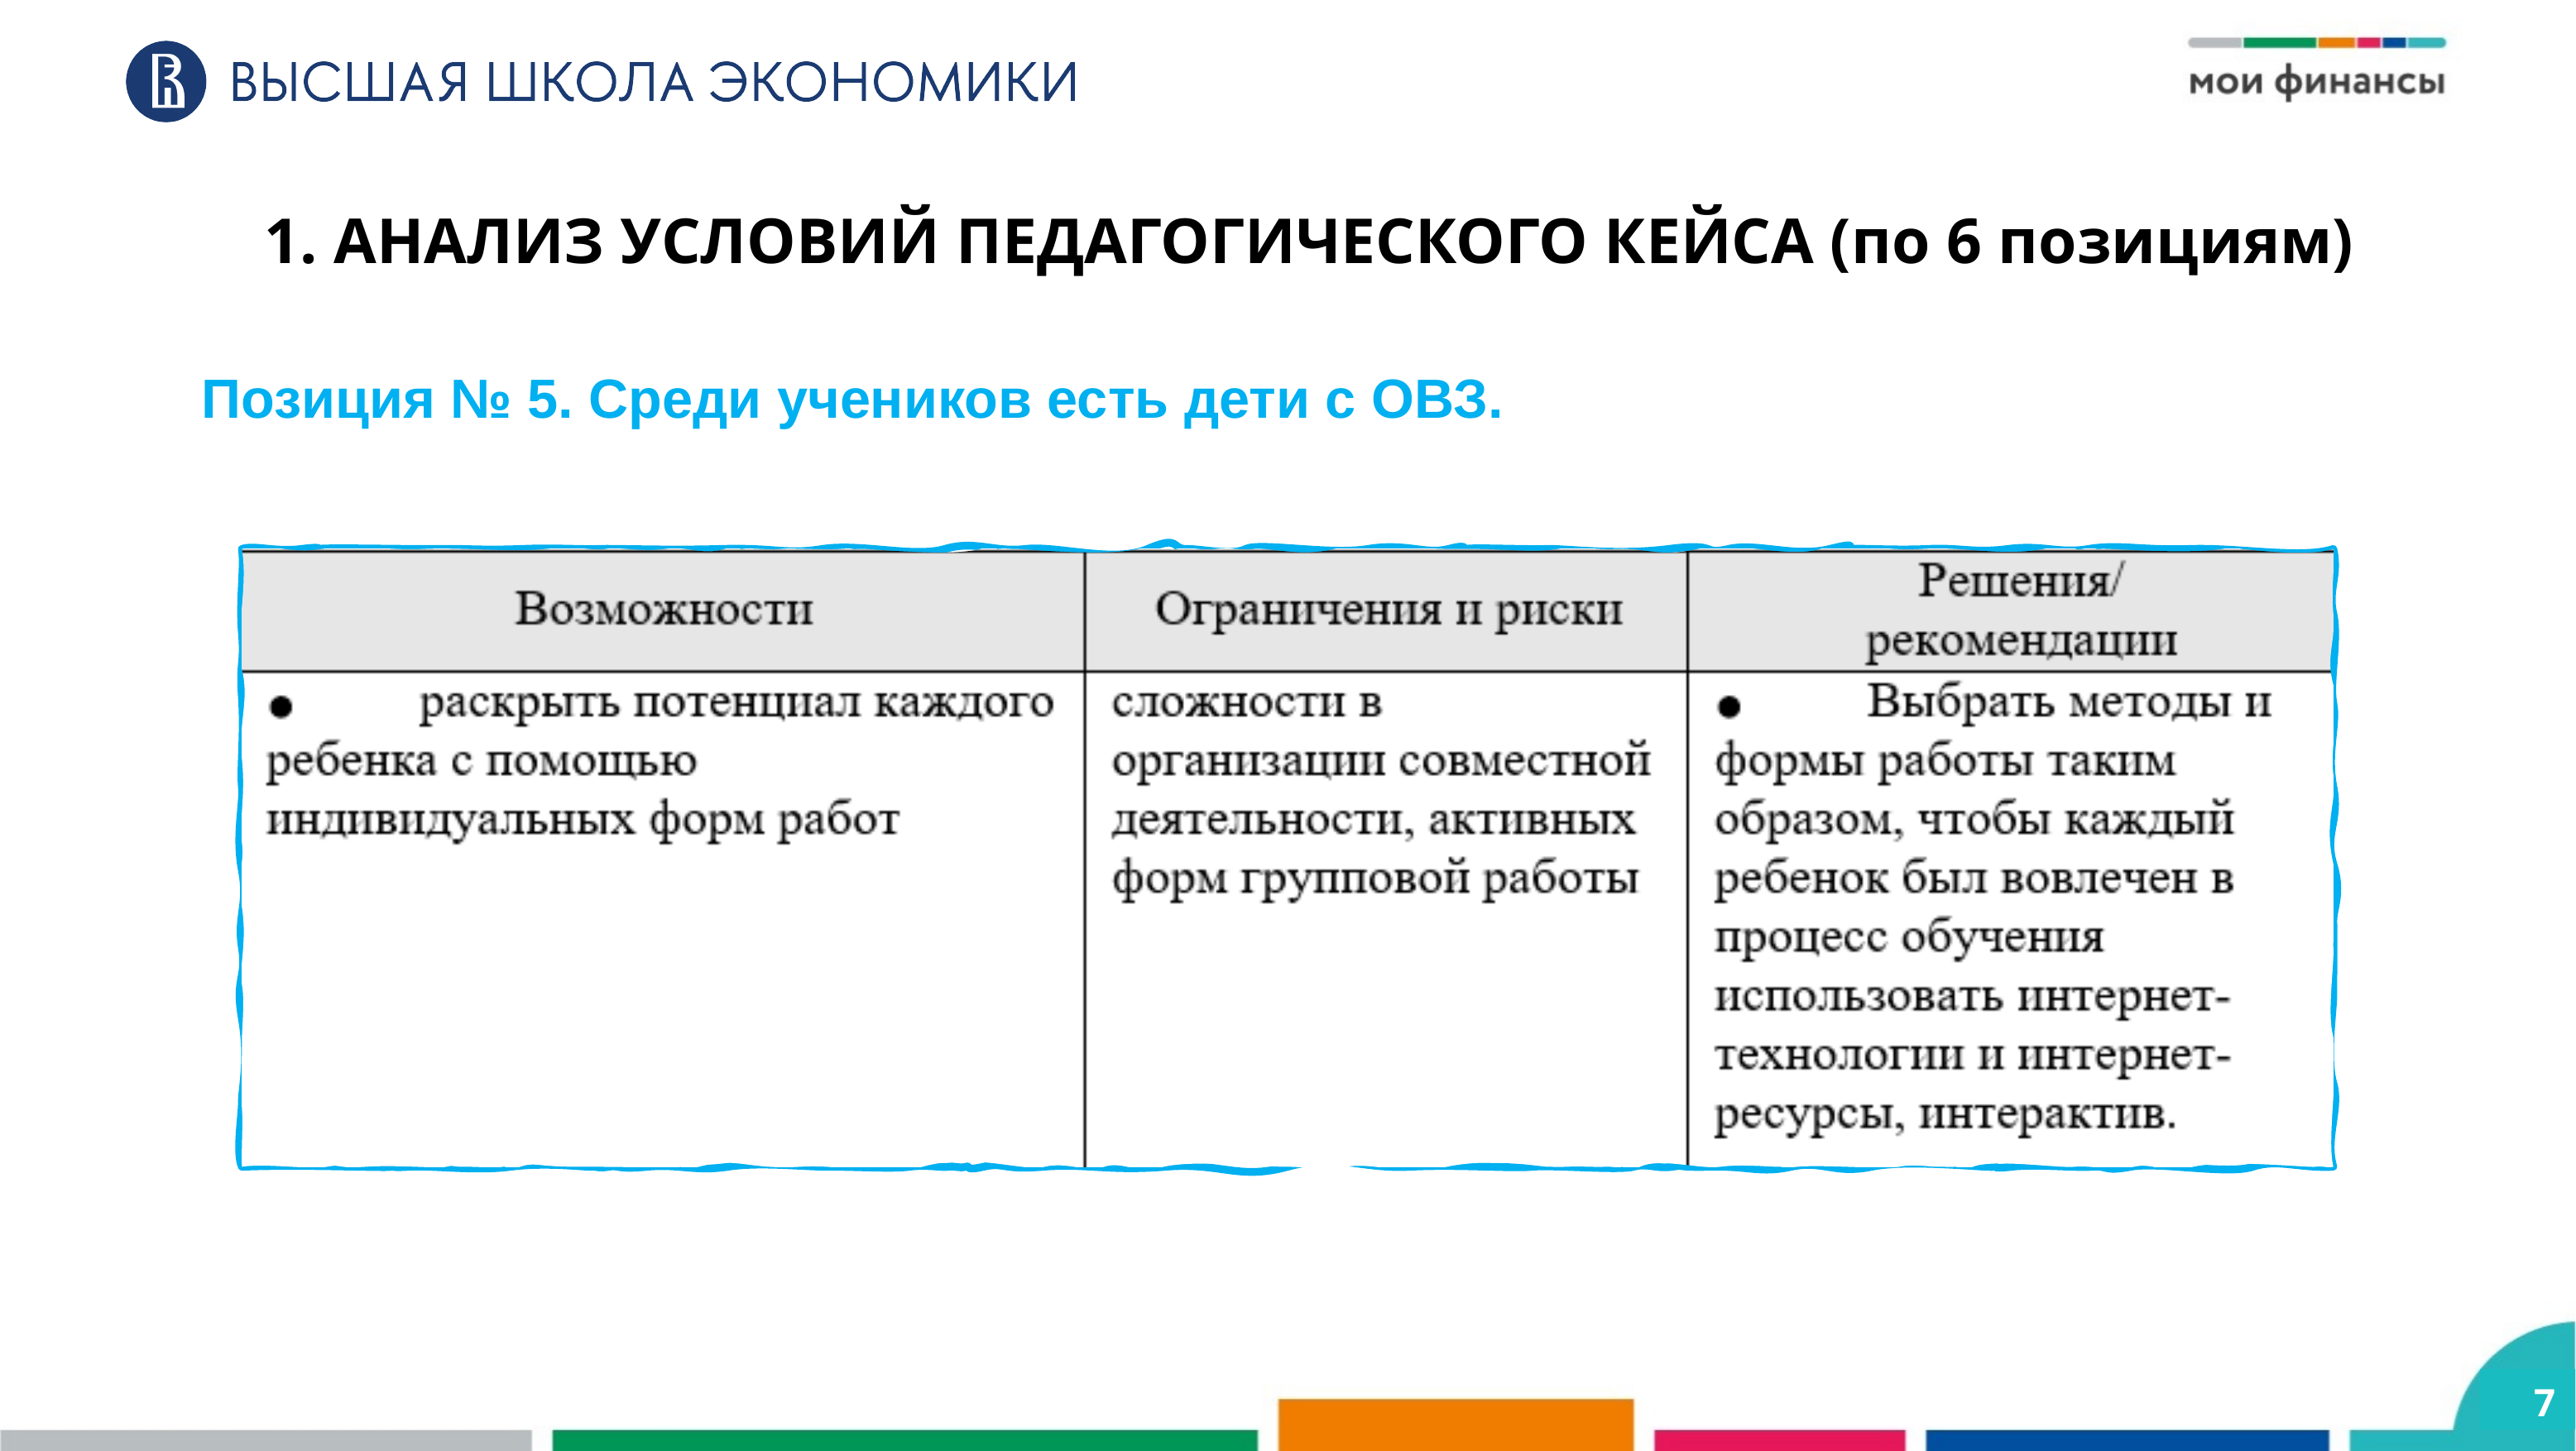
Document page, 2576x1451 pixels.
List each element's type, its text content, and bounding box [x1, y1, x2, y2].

text_box 7 [2480, 1368, 2576, 1430]
picture [0, 0, 2576, 1451]
text_box Позиция № 5. Среди учеников есть дети с ОВЗ. [189, 357, 1518, 436]
text_box 1. АНАЛИЗ УСЛОВИЙ ПЕДАГОГИЧЕСКОГО КЕЙСА (по 6 позициям) [44, 192, 2576, 286]
